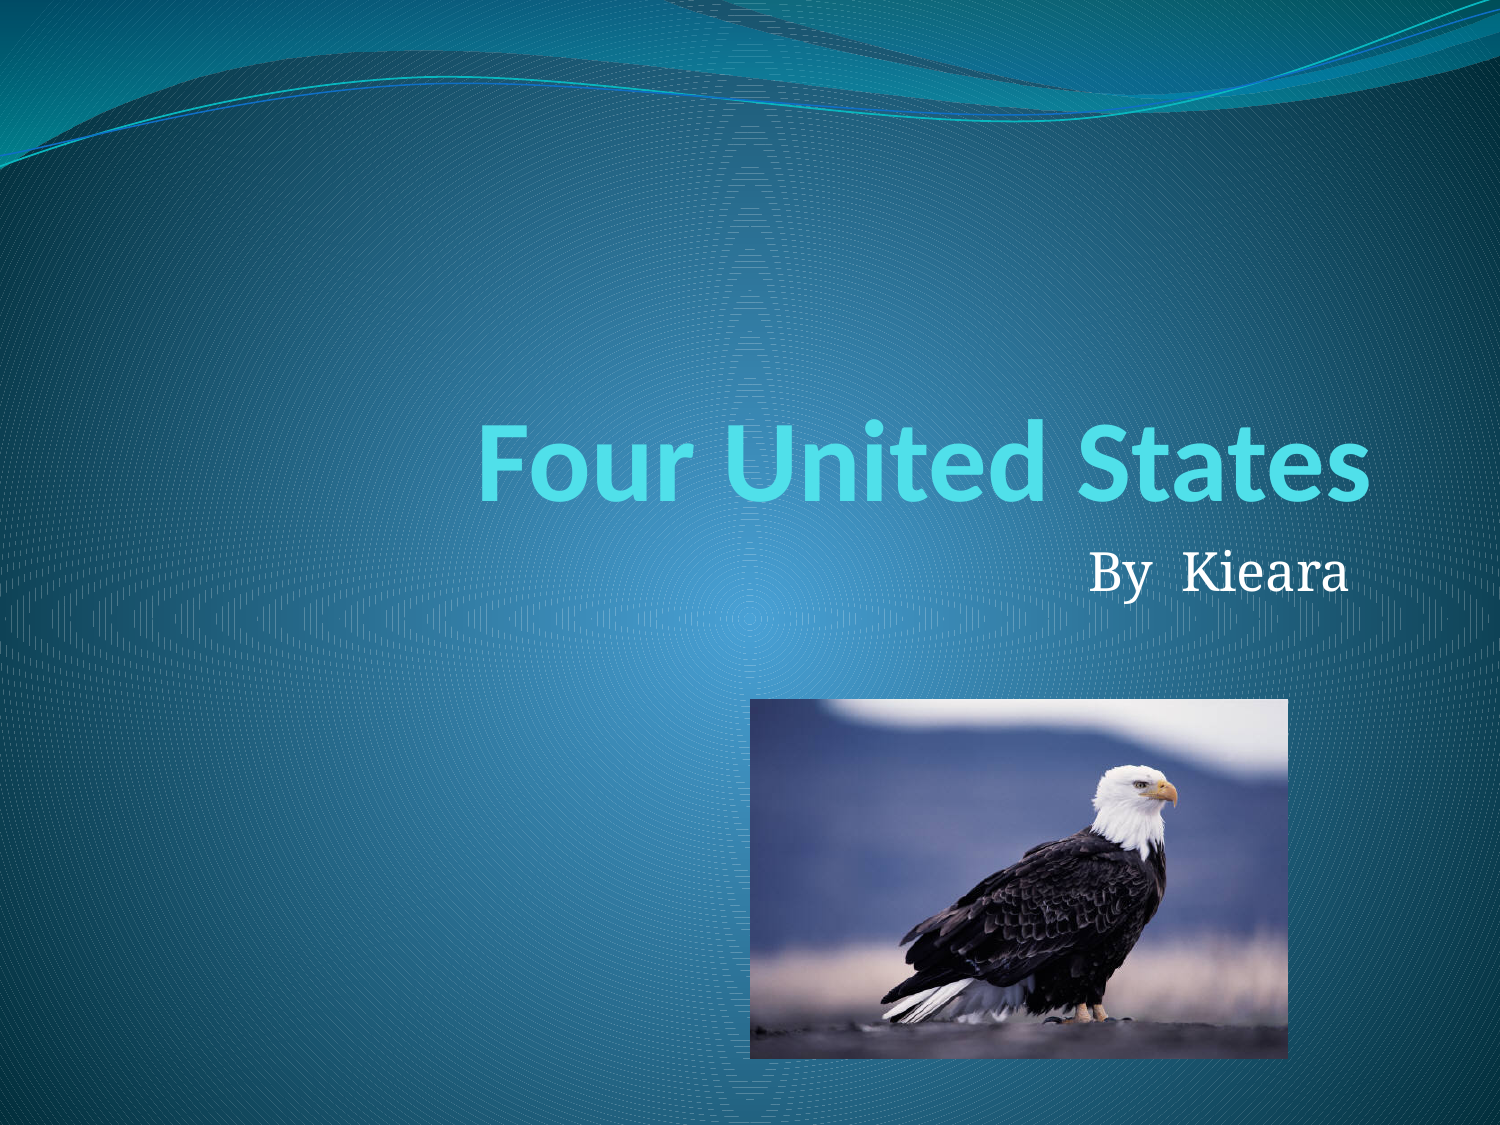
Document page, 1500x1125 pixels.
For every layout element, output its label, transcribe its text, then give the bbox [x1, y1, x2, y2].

picture [749, 699, 1288, 1059]
subtitle By Kieara [87, 529, 1376, 818]
title Four United States [87, 224, 1376, 525]
